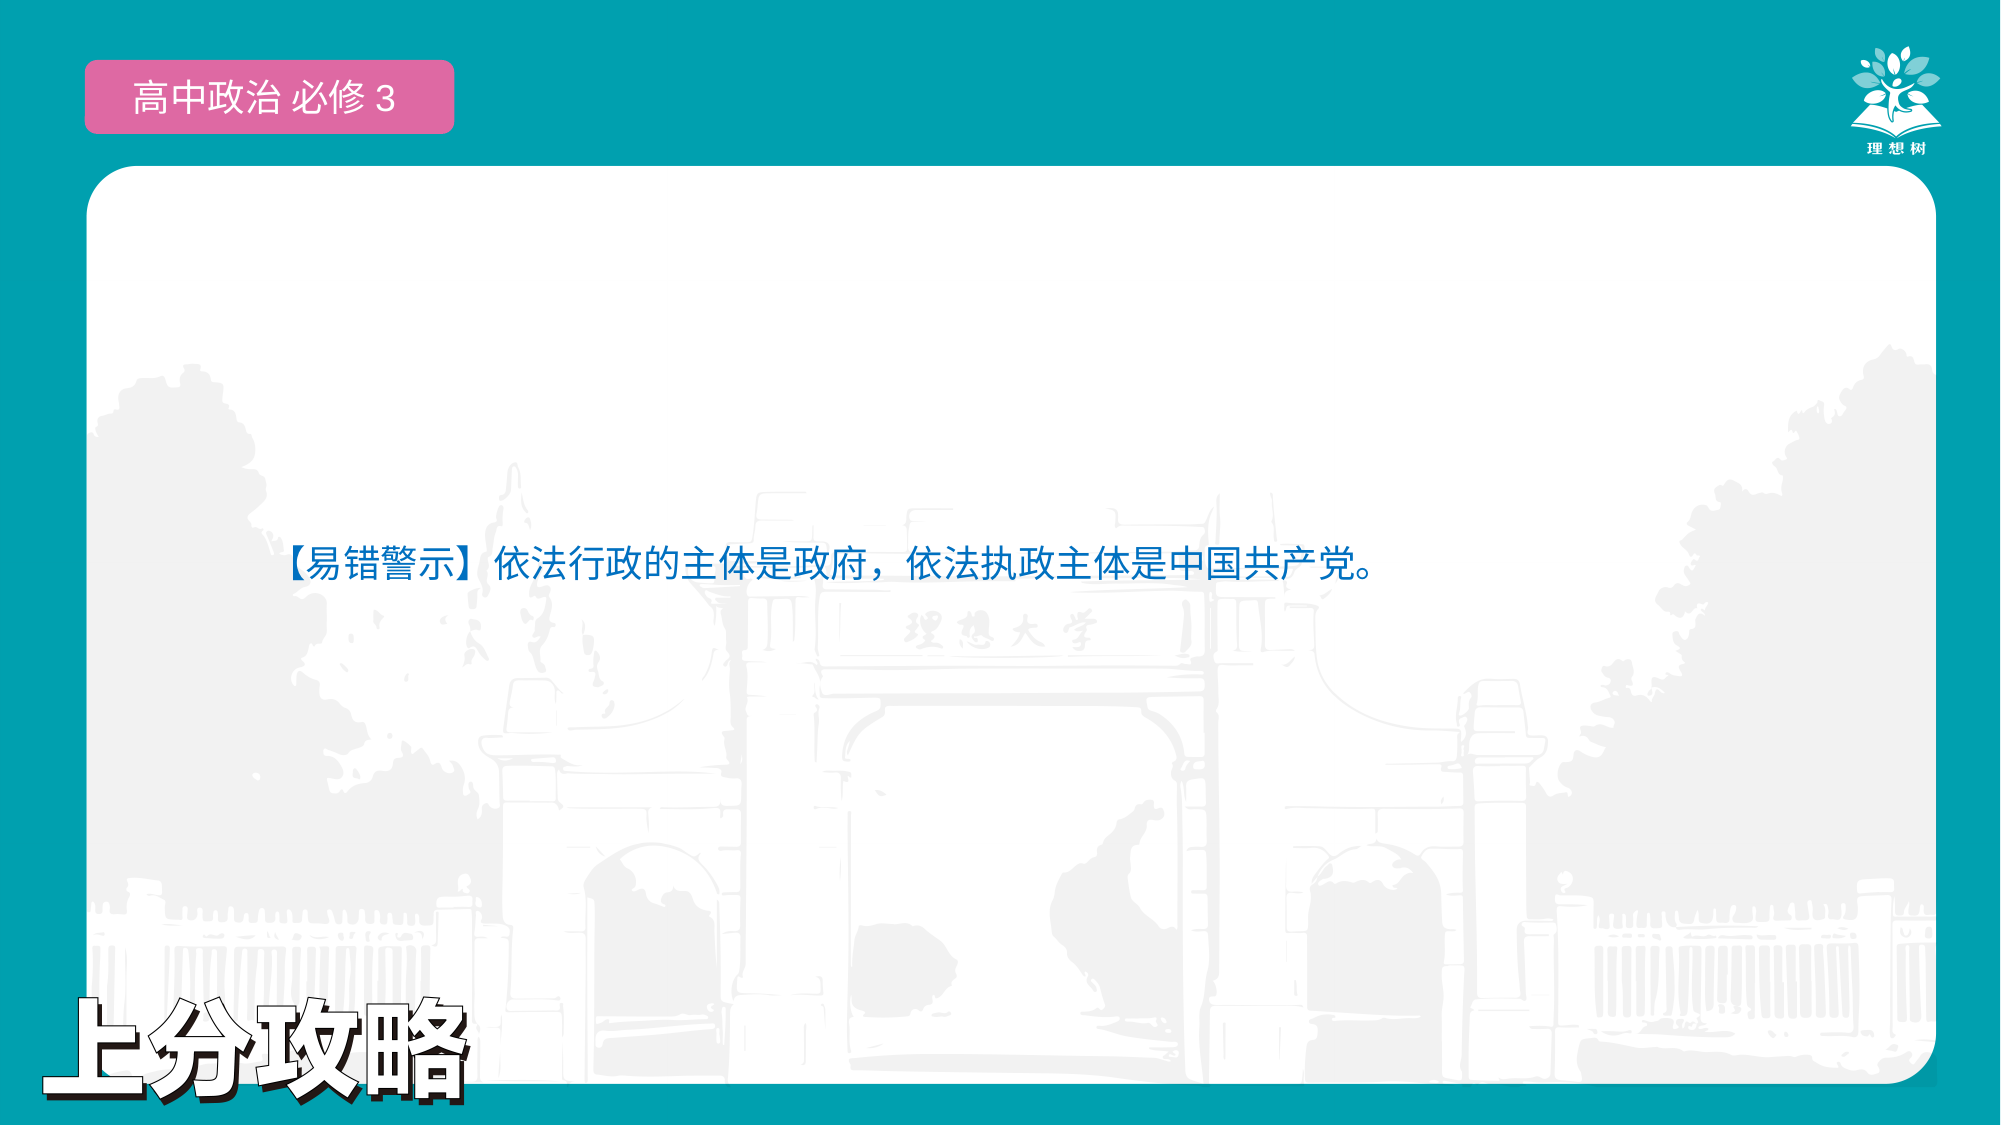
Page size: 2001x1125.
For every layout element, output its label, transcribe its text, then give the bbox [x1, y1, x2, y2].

text_box 【易错警示】依法行政的主体是政府，依法执政主体是中国共产党。 [253, 532, 1751, 592]
picture [0, 0, 2001, 1125]
text_box 高中政治 必修3 [83, 58, 456, 135]
